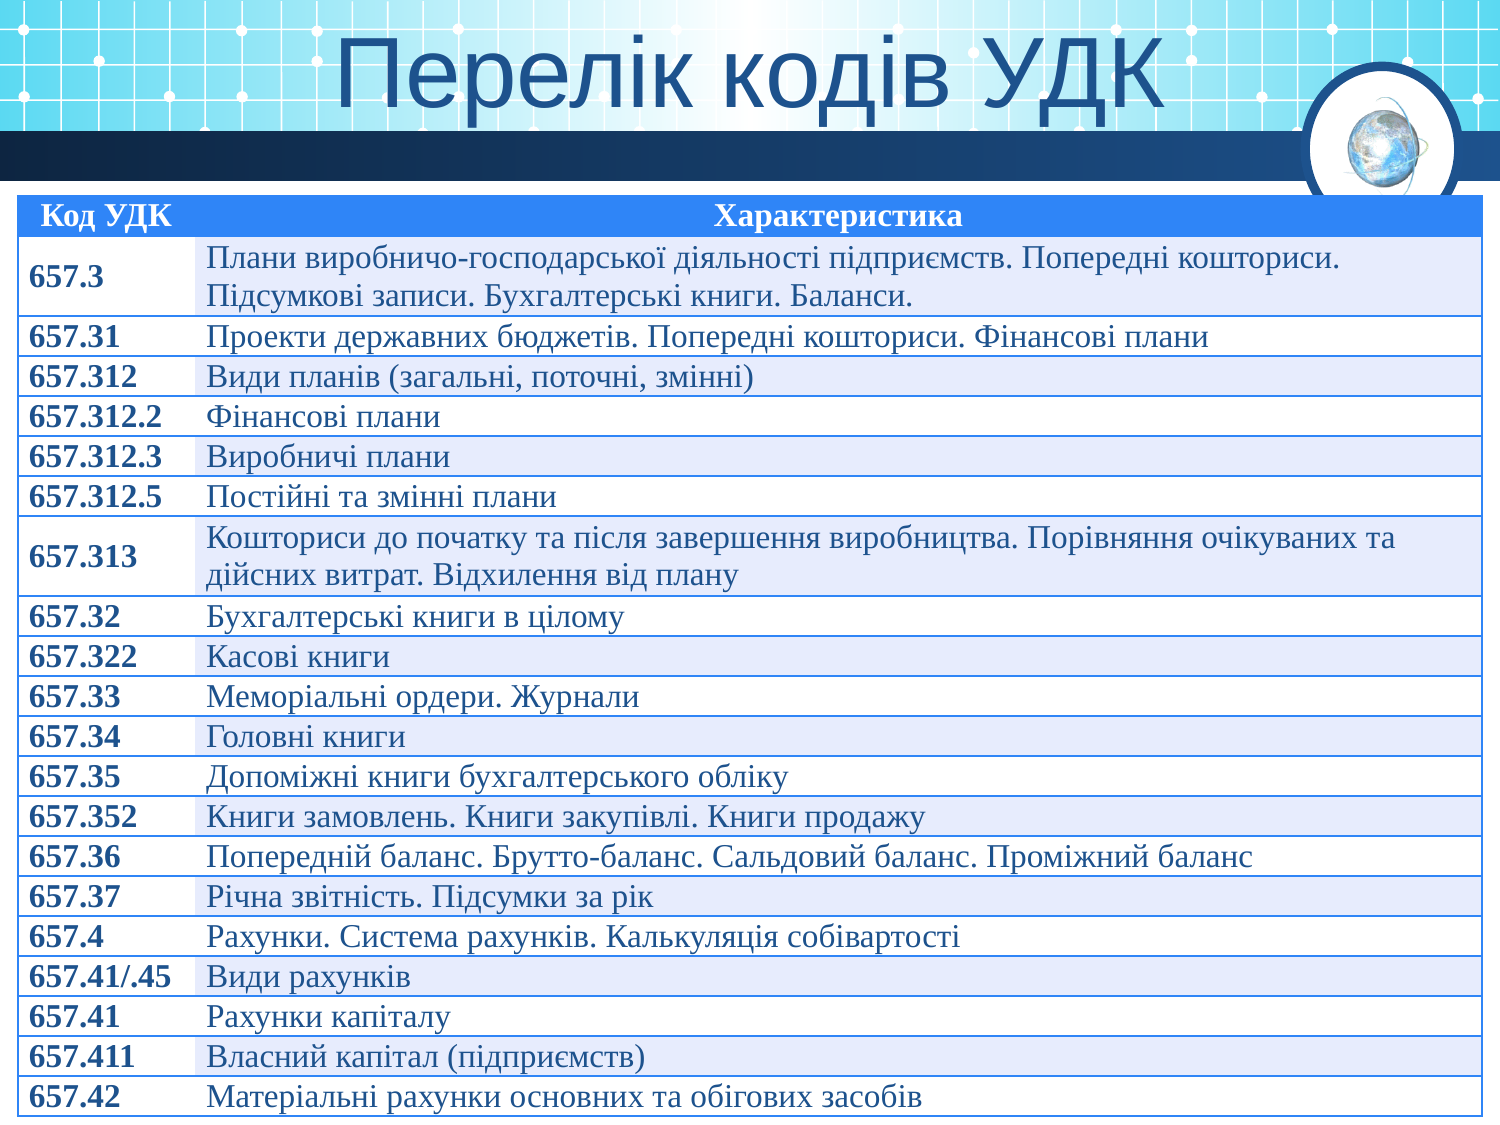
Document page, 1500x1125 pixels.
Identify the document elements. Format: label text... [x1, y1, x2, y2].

table_cell Проекти державних бюджетів. Попередні кошториси. Фінансові плани [195, 317, 1481, 355]
table_cell 657.312.3 [19, 437, 195, 475]
table_cell 657.37 [19, 877, 195, 915]
picture [1310, 135, 1454, 195]
table_cell Бухгалтерські книги в цілому [195, 597, 1481, 635]
table_cell 657.36 [19, 837, 195, 875]
table_cell Рахунки. Система рахунків. Калькуляція собівартості [195, 917, 1481, 955]
table_cell Річна звітність. Підсумки за рік [195, 877, 1481, 915]
table_cell Кошториси до початку та після завершення виробництва. Порівняння очікуваних та дійсних витрат. Відхилення від плану [195, 517, 1481, 595]
table_cell 657.411 [19, 1037, 195, 1075]
table_cell Допоміжні книги бухгалтерського обліку [195, 757, 1481, 795]
table_cell 657.35 [19, 757, 195, 795]
table_cell 657.31 [19, 317, 195, 355]
table_cell 657.41 [19, 997, 195, 1035]
table_cell Власний капітал (підприємств) [195, 1037, 1481, 1075]
table_cell Плани виробничо-господарської діяльності підприємств. Попередні кошториси. Підсумкові записи. Бухгалтерські книги. Баланси. [195, 237, 1481, 315]
table_cell Постійні та змінні плани [195, 477, 1481, 515]
table_cell Книги замовлень. Книги закупівлі. Книги продажу [195, 797, 1481, 835]
table_cell Меморіальні ордери. Журнали [195, 677, 1481, 715]
table_cell 657.33 [19, 677, 195, 715]
table_cell 657.352 [19, 797, 195, 835]
table_cell Касові книги [195, 637, 1481, 675]
table_cell 657.312.2 [19, 397, 195, 435]
table_cell Види рахунків [195, 957, 1481, 995]
table_cell 657.41/.45 [19, 957, 195, 995]
table_cell Попередній баланс. Брутто-баланс. Сальдовий баланс. Проміжний баланс [195, 837, 1481, 875]
table_cell Рахунки капіталу [195, 997, 1481, 1035]
table_cell Виробничі плани [195, 437, 1481, 475]
table_cell 657.312.5 [19, 477, 195, 515]
table_cell 657.32 [19, 597, 195, 635]
table_cell 657.4 [19, 917, 195, 955]
table_cell 657.312 [19, 357, 195, 395]
table_cell Види планів (загальні, поточні, змінні) [195, 357, 1481, 395]
table_cell 657.313 [19, 517, 195, 595]
table_header Код УДК [19, 197, 195, 235]
table_cell 657.3 [19, 237, 195, 315]
text_box Перелік кодів УДК [0, 0, 1500, 135]
table_cell 657.322 [19, 637, 195, 675]
table_cell 657.42 [19, 1077, 195, 1115]
table_cell Фінансові плани [195, 397, 1481, 435]
table_header Характеристика [195, 197, 1481, 235]
table_cell Матеріальні рахунки основних та обігових засобів [195, 1077, 1481, 1115]
table_cell Головні книги [195, 717, 1481, 755]
table_cell 657.34 [19, 717, 195, 755]
